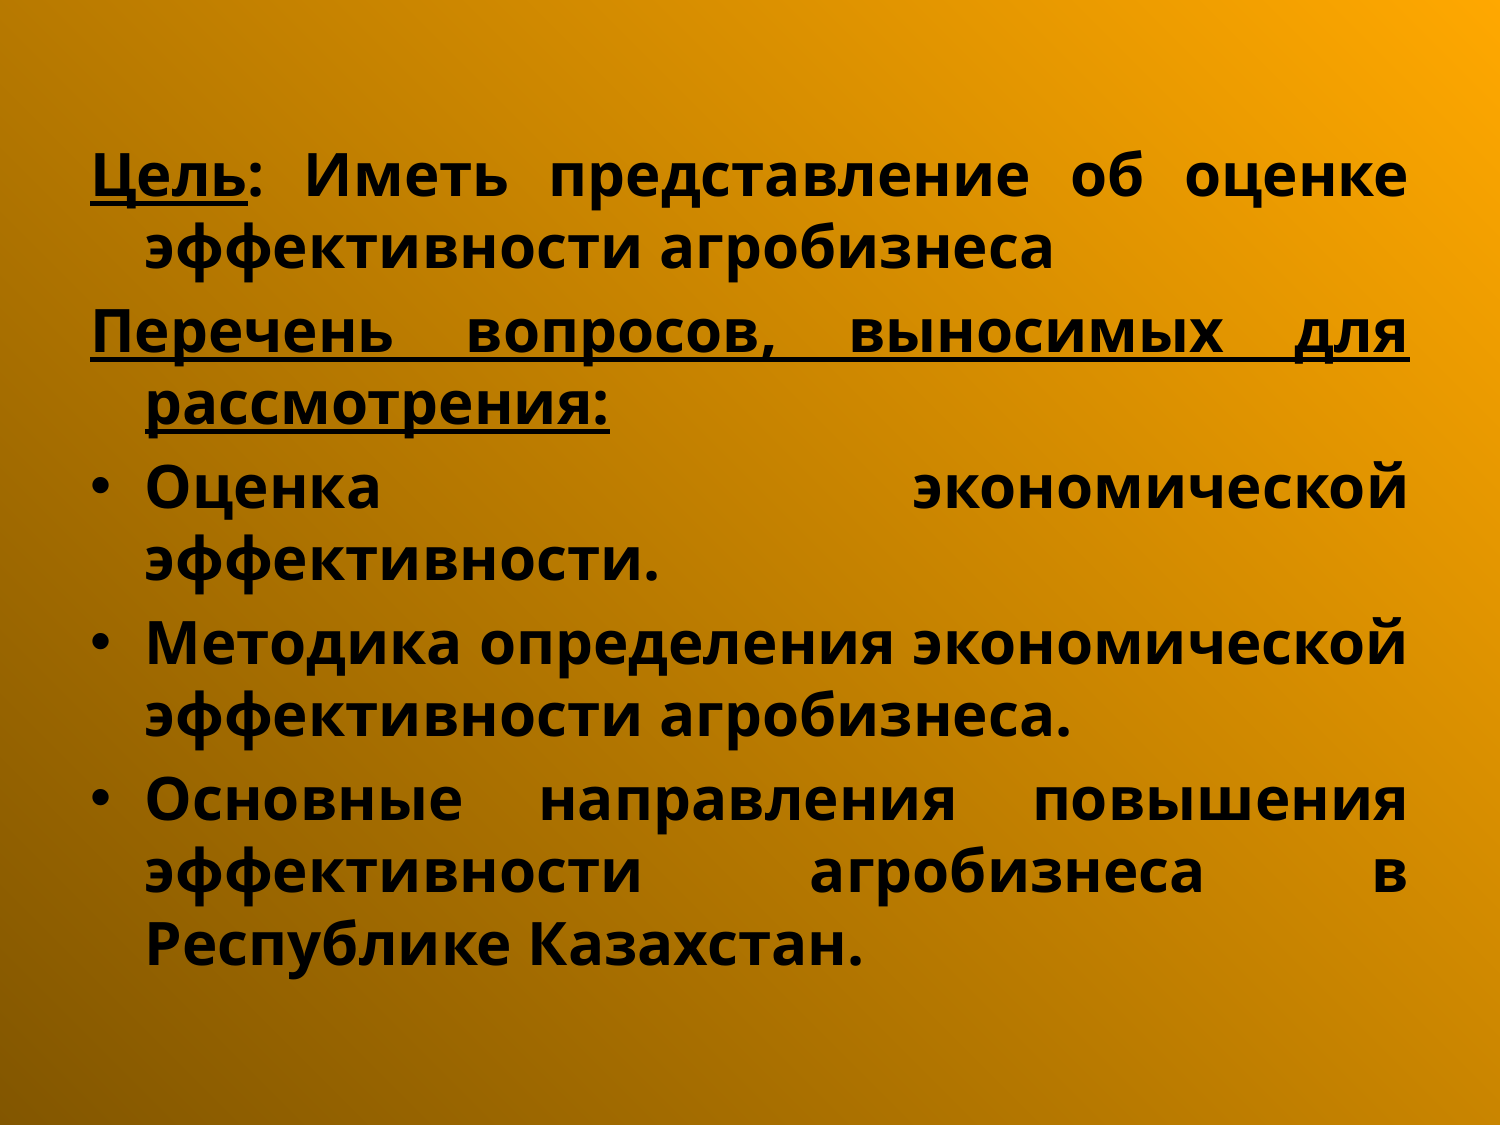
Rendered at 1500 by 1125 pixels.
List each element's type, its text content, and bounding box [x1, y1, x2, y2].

list Цель: Иметь представление об оценке эффективности агробизнеса Перечень вопросов, выносимых для рассмотрения: Оценка экономической эффективности. Методика определения экономической эффективности агробизнеса. Основные направления повышения эффективности агробизнеса в Республике Казахстан. [75, 128, 1425, 1005]
